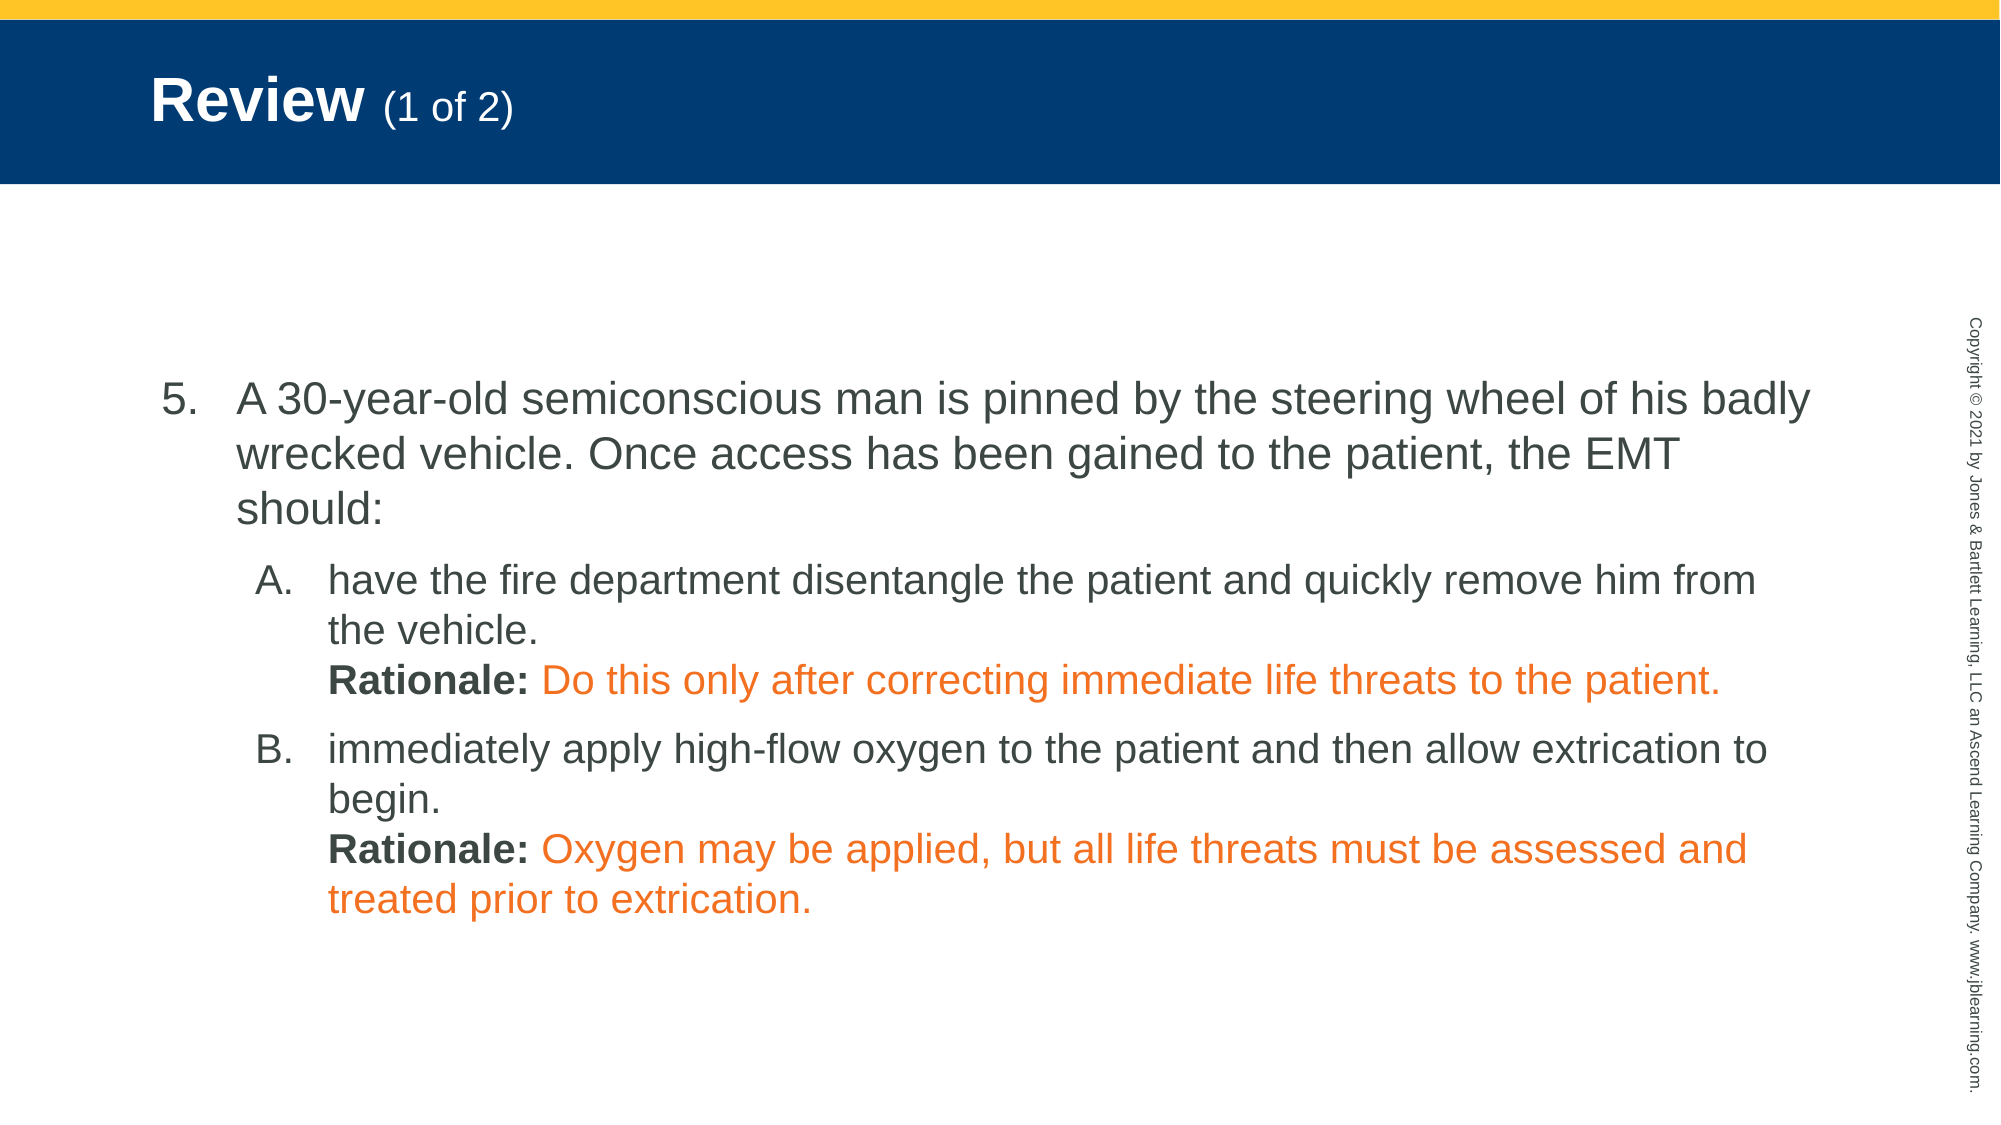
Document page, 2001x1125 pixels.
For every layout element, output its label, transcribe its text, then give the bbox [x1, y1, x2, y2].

list A 30-year-old semiconscious man is pinned by the steering wheel of his badly wrecked vehicle. Once access has been gained to the patient, the EMT should: have the fire department disentangle the patient and quickly remove him from the vehicle. Rationale: Do this only after correcting immediate life threats to the patient. immediately apply high-flow oxygen to the patient and then allow extrication to begin. Rationale: Oxygen may be applied, but all life threats must be assessed and treated prior to extrication. [146, 361, 1859, 1016]
title Review (1 of 2) [0, 19, 2000, 185]
